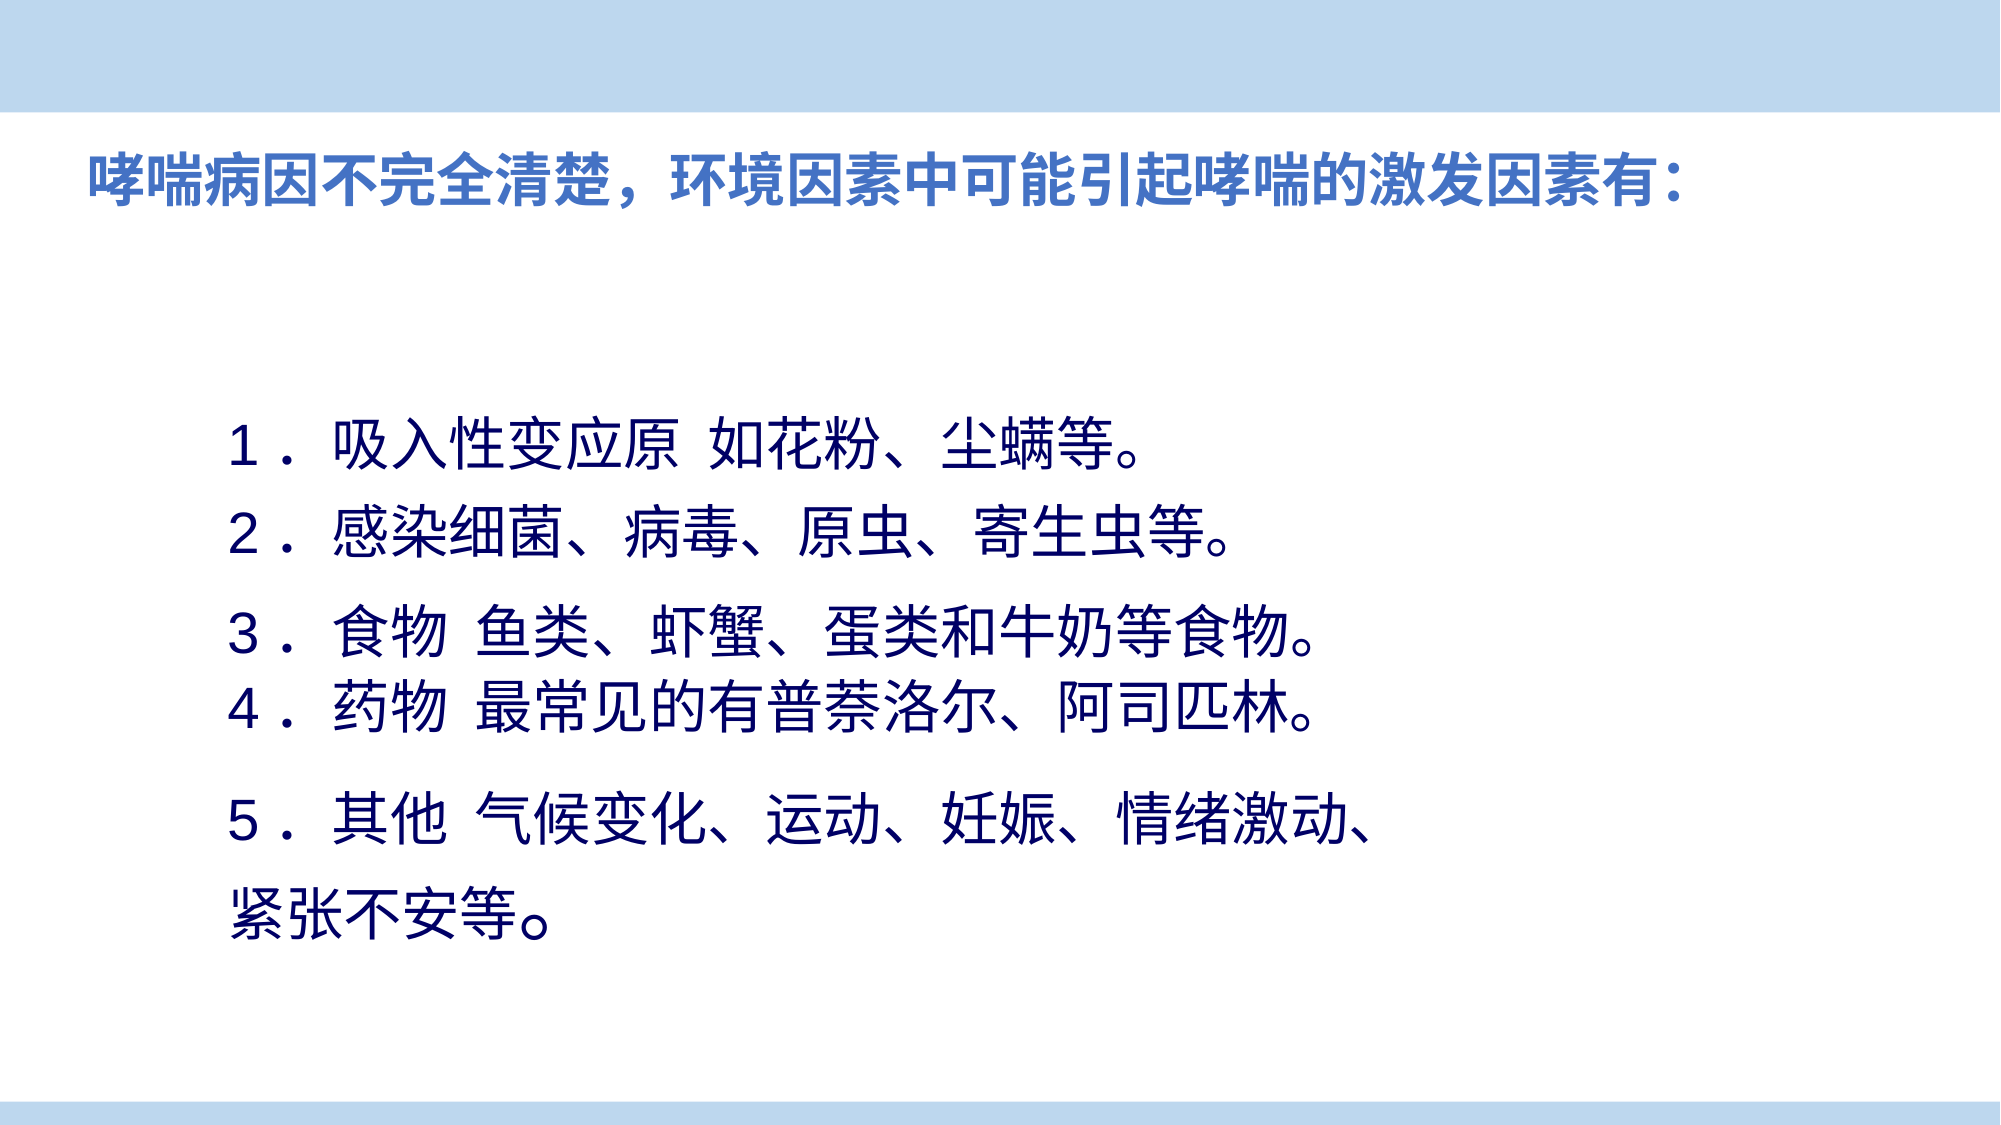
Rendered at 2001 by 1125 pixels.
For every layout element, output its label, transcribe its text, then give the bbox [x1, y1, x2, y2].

text_box 1．吸入性变应原 如花粉、尘螨等。 [212, 375, 1350, 462]
text_box 3．食物 鱼类、虾蟹、蛋类和牛奶等食物。 [212, 587, 1350, 673]
text_box 哮喘病因不完全清楚，环境因素中可能引起哮喘的激发因素有： [0, 135, 1828, 265]
text_box 5．其他 气候变化、运动、妊娠、情绪激动、紧张不安等。 [212, 774, 1413, 960]
text_box 2．感染细菌、病毒、原虫、寄生虫等。 [212, 462, 1375, 578]
text_box 4．药物 最常见的有普萘洛尔、阿司匹林。 [212, 662, 1313, 774]
